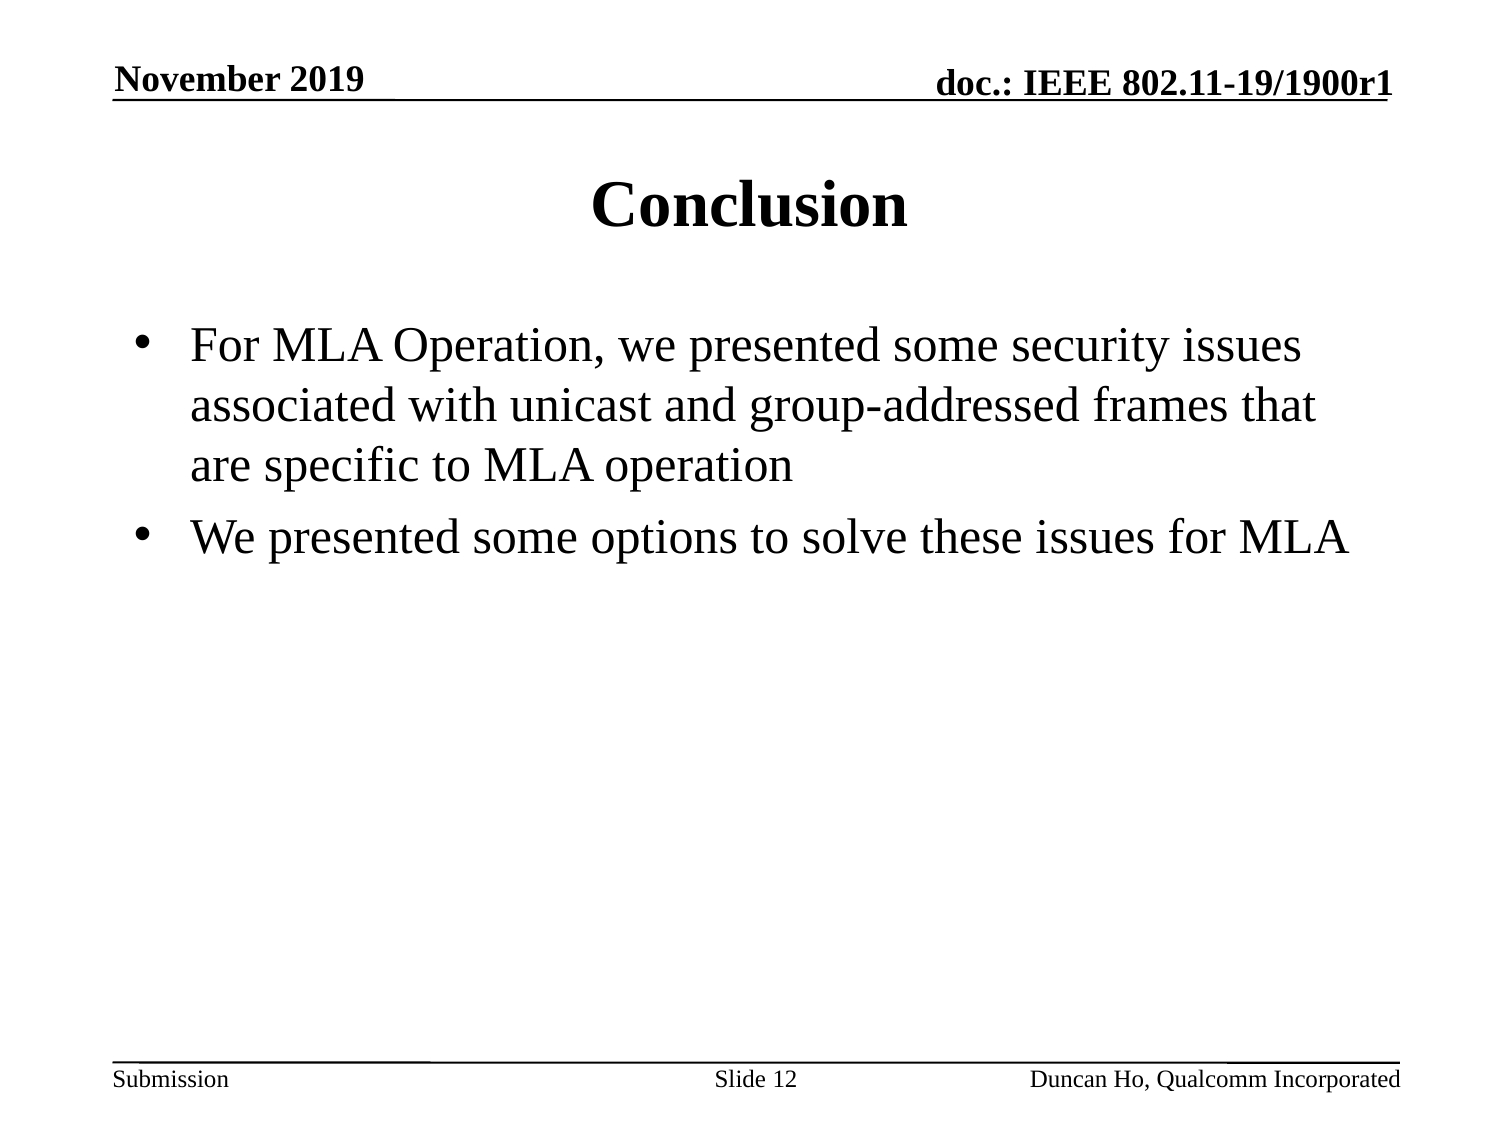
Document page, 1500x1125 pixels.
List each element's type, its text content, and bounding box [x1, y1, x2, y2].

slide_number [114, 54, 423, 100]
list For MLA Operation, we presented some security issues associated with unicast and group-addressed frames that are specific to MLA operation We presented some options to solve these issues for MLA [118, 303, 1394, 954]
title Conclusion [112, 112, 1388, 288]
slide_number Slide 12 [712, 1061, 800, 1123]
footer Duncan Ho, Qualcomm Incorporated [878, 1061, 1402, 1093]
